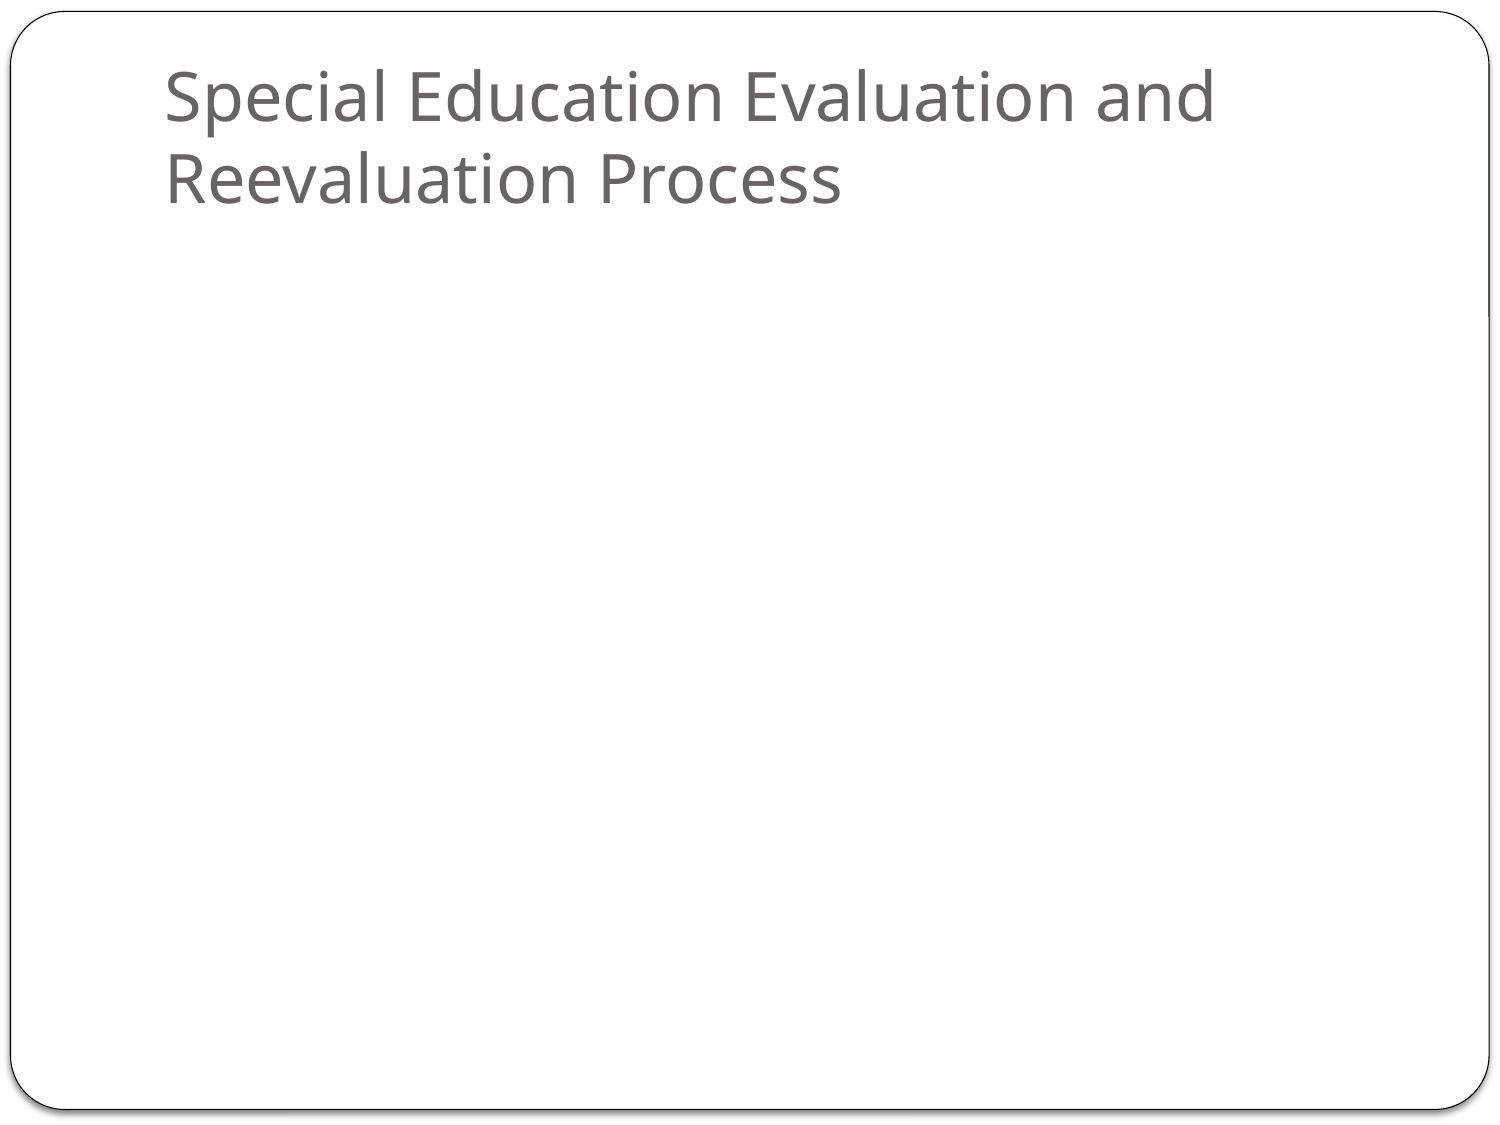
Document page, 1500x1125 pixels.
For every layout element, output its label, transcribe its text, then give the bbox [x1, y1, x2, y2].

title Special Education Evaluation and Reevaluation Process [150, 45, 1425, 233]
